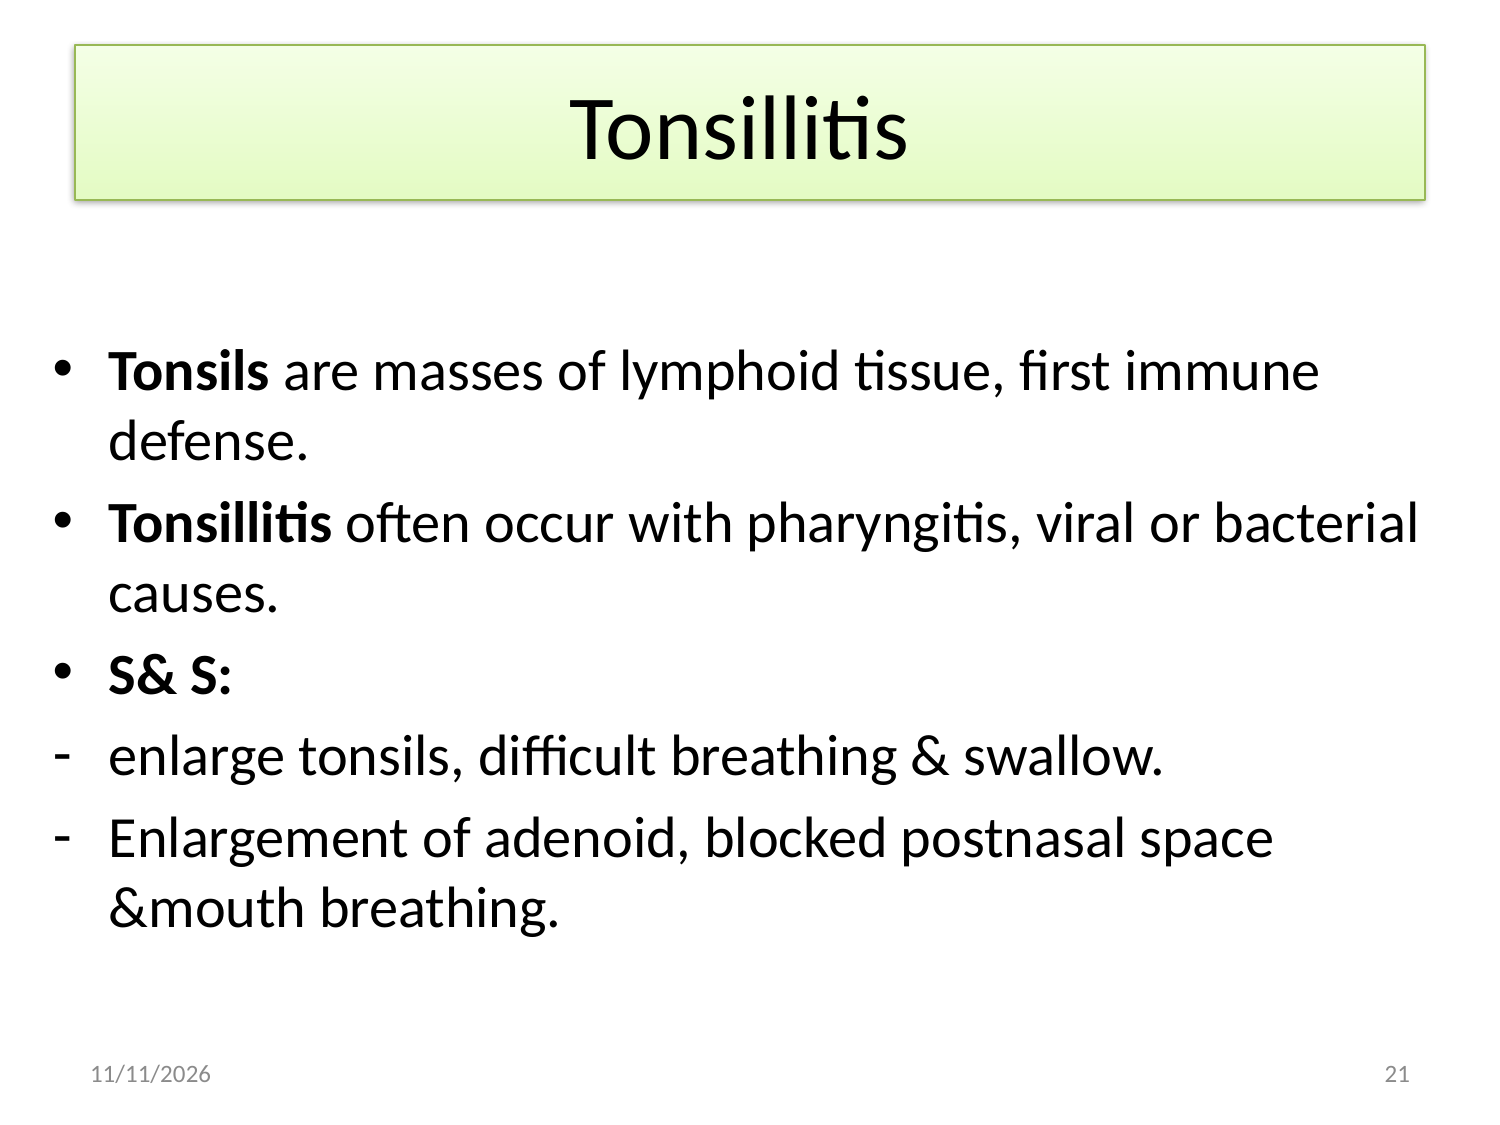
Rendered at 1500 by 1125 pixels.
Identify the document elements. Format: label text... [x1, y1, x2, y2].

list Tonsils are masses of lymphoid tissue, first immune defense. Tonsillitis often occur with pharyngitis, viral or bacterial causes. S& S: enlarge tonsils, difficult breathing & swallow. Enlargement of adenoid, blocked postnasal space &mouth breathing. [37, 324, 1469, 994]
title Tonsillitis [74, 44, 1426, 201]
slide_number 21 [1074, 1042, 1425, 1103]
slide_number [75, 1042, 425, 1103]
